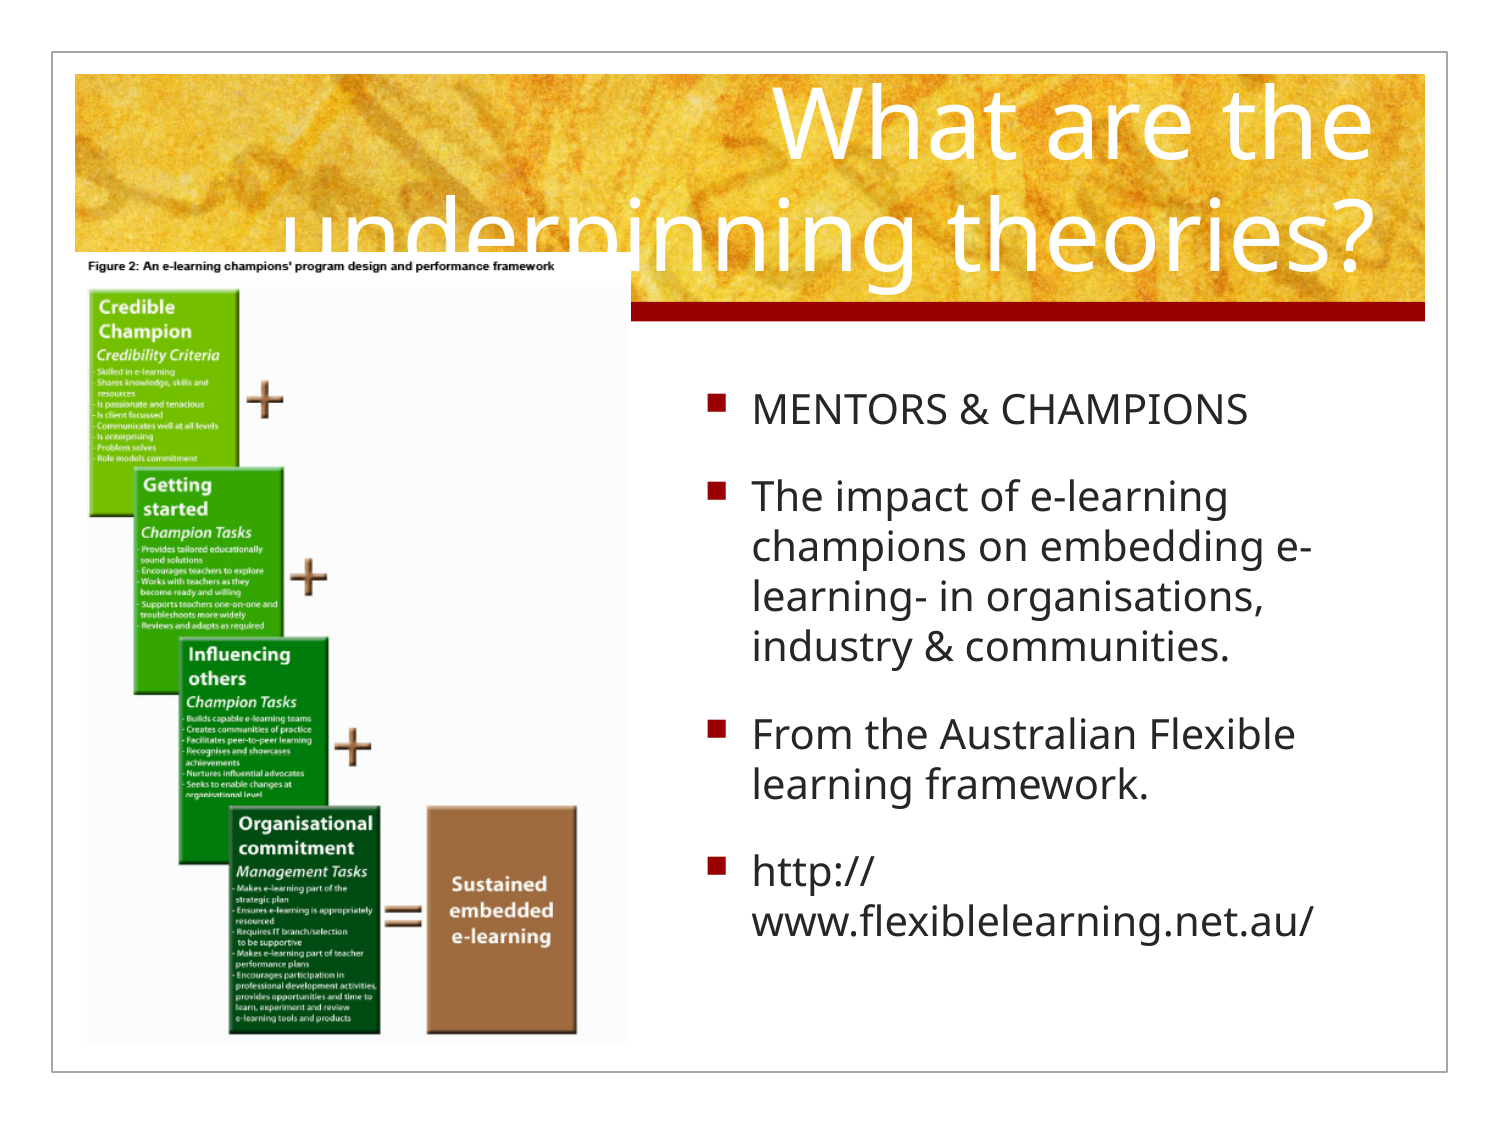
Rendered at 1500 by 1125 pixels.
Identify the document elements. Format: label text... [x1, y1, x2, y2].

picture [59, 74, 1425, 1072]
title What are the underpinning theories? [108, 74, 1392, 292]
list MENTORS & CHAMPIONS The impact of e-learning champions on embedding e-learning- in organisations, industry & communities. From the Australian Flexible learning framework. http://www.flexiblelearning.net.au/ [690, 375, 1392, 1005]
